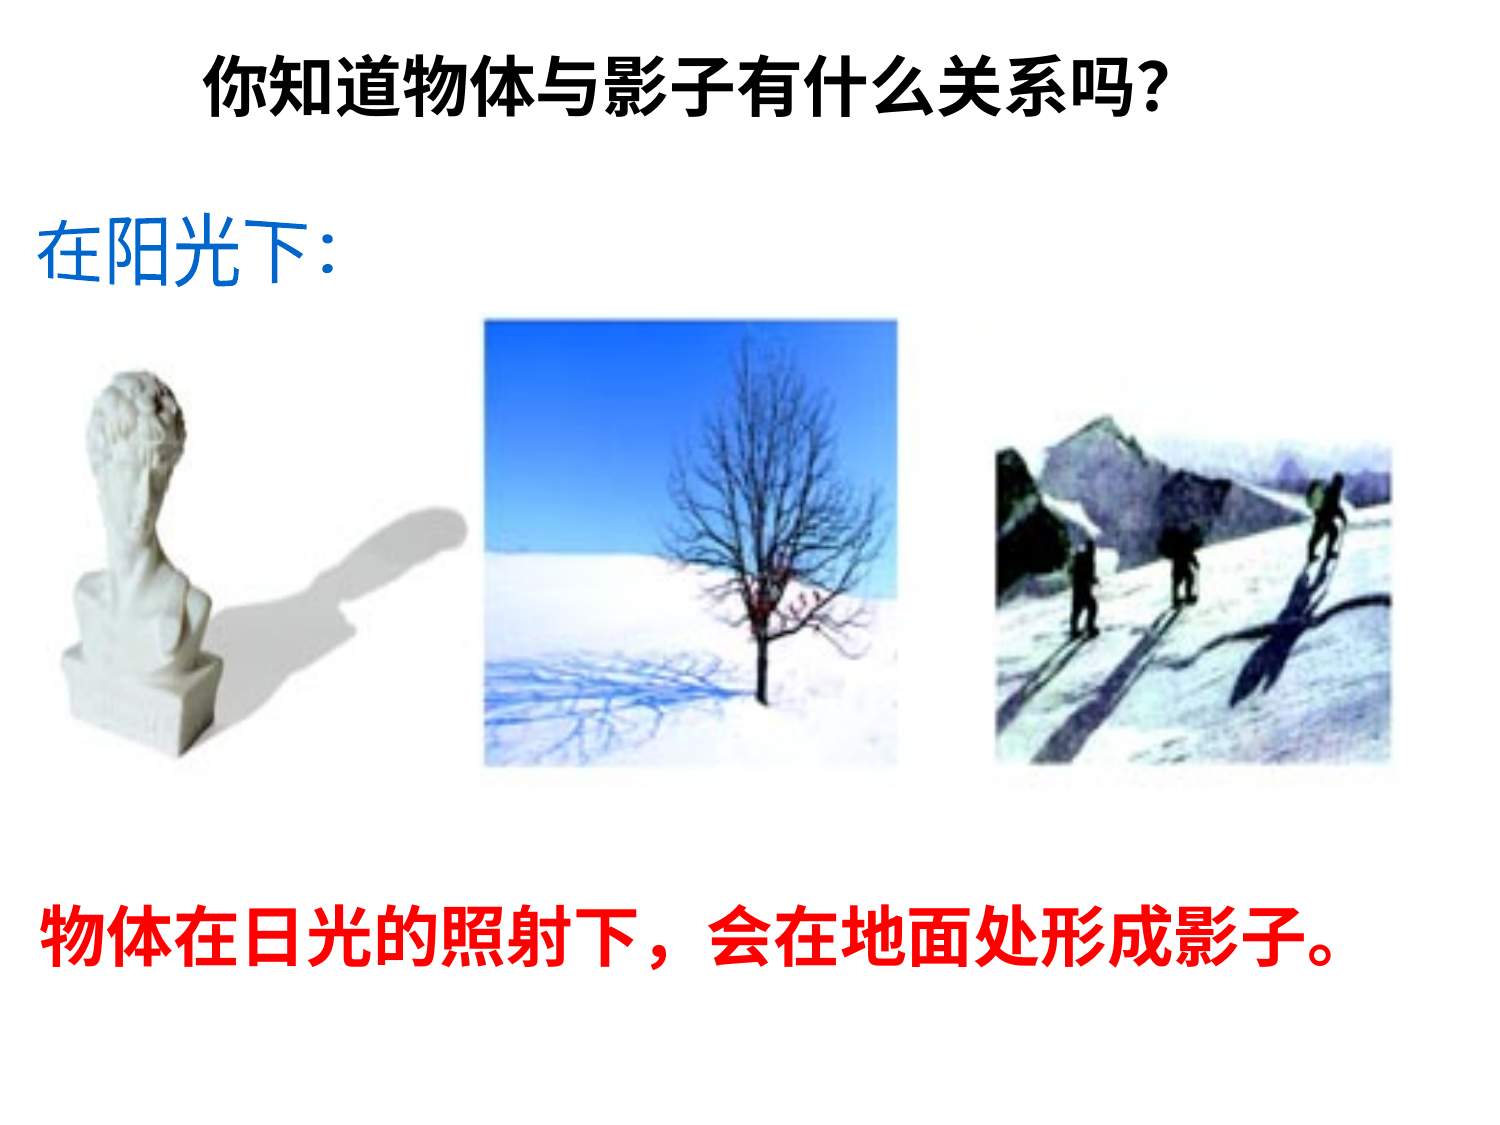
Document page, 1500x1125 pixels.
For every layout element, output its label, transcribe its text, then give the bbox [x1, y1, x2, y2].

text_box 物体在日光的照射下，会在地面处形成影子。 [24, 887, 1500, 983]
text_box 你知道物体与影子有什么关系吗？ [187, 37, 1334, 133]
picture [976, 274, 1500, 851]
picture [0, 287, 920, 900]
